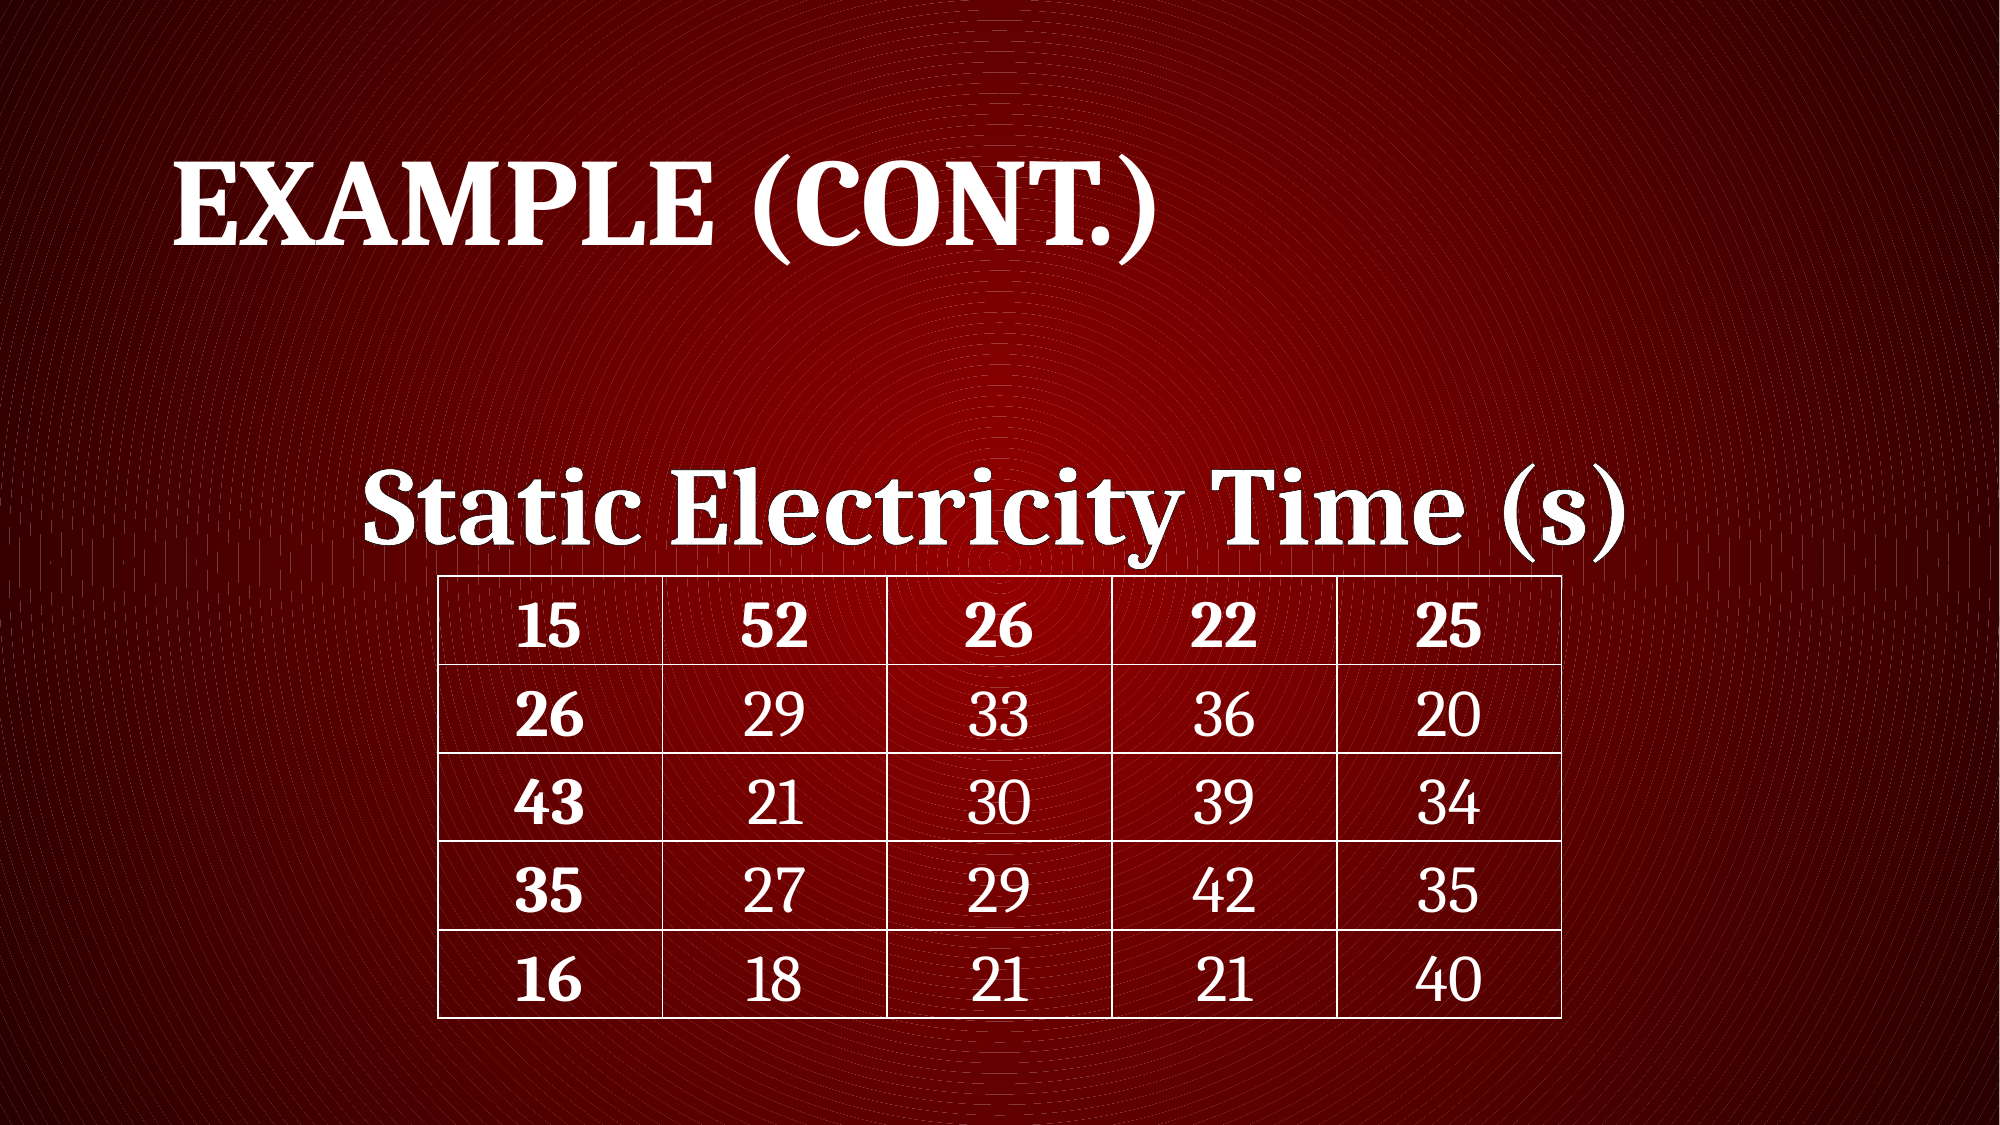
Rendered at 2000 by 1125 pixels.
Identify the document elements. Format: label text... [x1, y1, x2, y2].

table_cell 21 [1113, 931, 1336, 1017]
table_cell 35 [1338, 842, 1561, 929]
table_header 26 [888, 577, 1111, 664]
table_cell 40 [1338, 931, 1561, 1017]
table_cell 29 [888, 842, 1111, 929]
table_cell 16 [439, 931, 662, 1017]
text_box Static Electricity Time (s) [348, 424, 1652, 575]
table_cell 30 [888, 754, 1111, 840]
table_cell 18 [663, 931, 886, 1017]
table_cell 36 [1113, 665, 1336, 752]
table_cell 33 [888, 665, 1111, 752]
table_cell 39 [1113, 754, 1336, 840]
table_header 52 [663, 577, 886, 664]
table_cell 42 [1113, 842, 1336, 929]
table_cell 21 [888, 931, 1111, 1017]
table_cell 20 [1338, 665, 1561, 752]
table_header 15 [439, 577, 662, 664]
table_header 22 [1113, 577, 1336, 664]
title Example (cont.) [149, 79, 1850, 280]
table_header 25 [1338, 577, 1561, 664]
table_cell 29 [663, 665, 886, 752]
table_cell 43 [439, 754, 662, 840]
table_cell 34 [1338, 754, 1561, 840]
table_cell 26 [439, 665, 662, 752]
table_cell 35 [439, 842, 662, 929]
table_cell 27 [663, 842, 886, 929]
table_cell 21 [663, 754, 886, 840]
